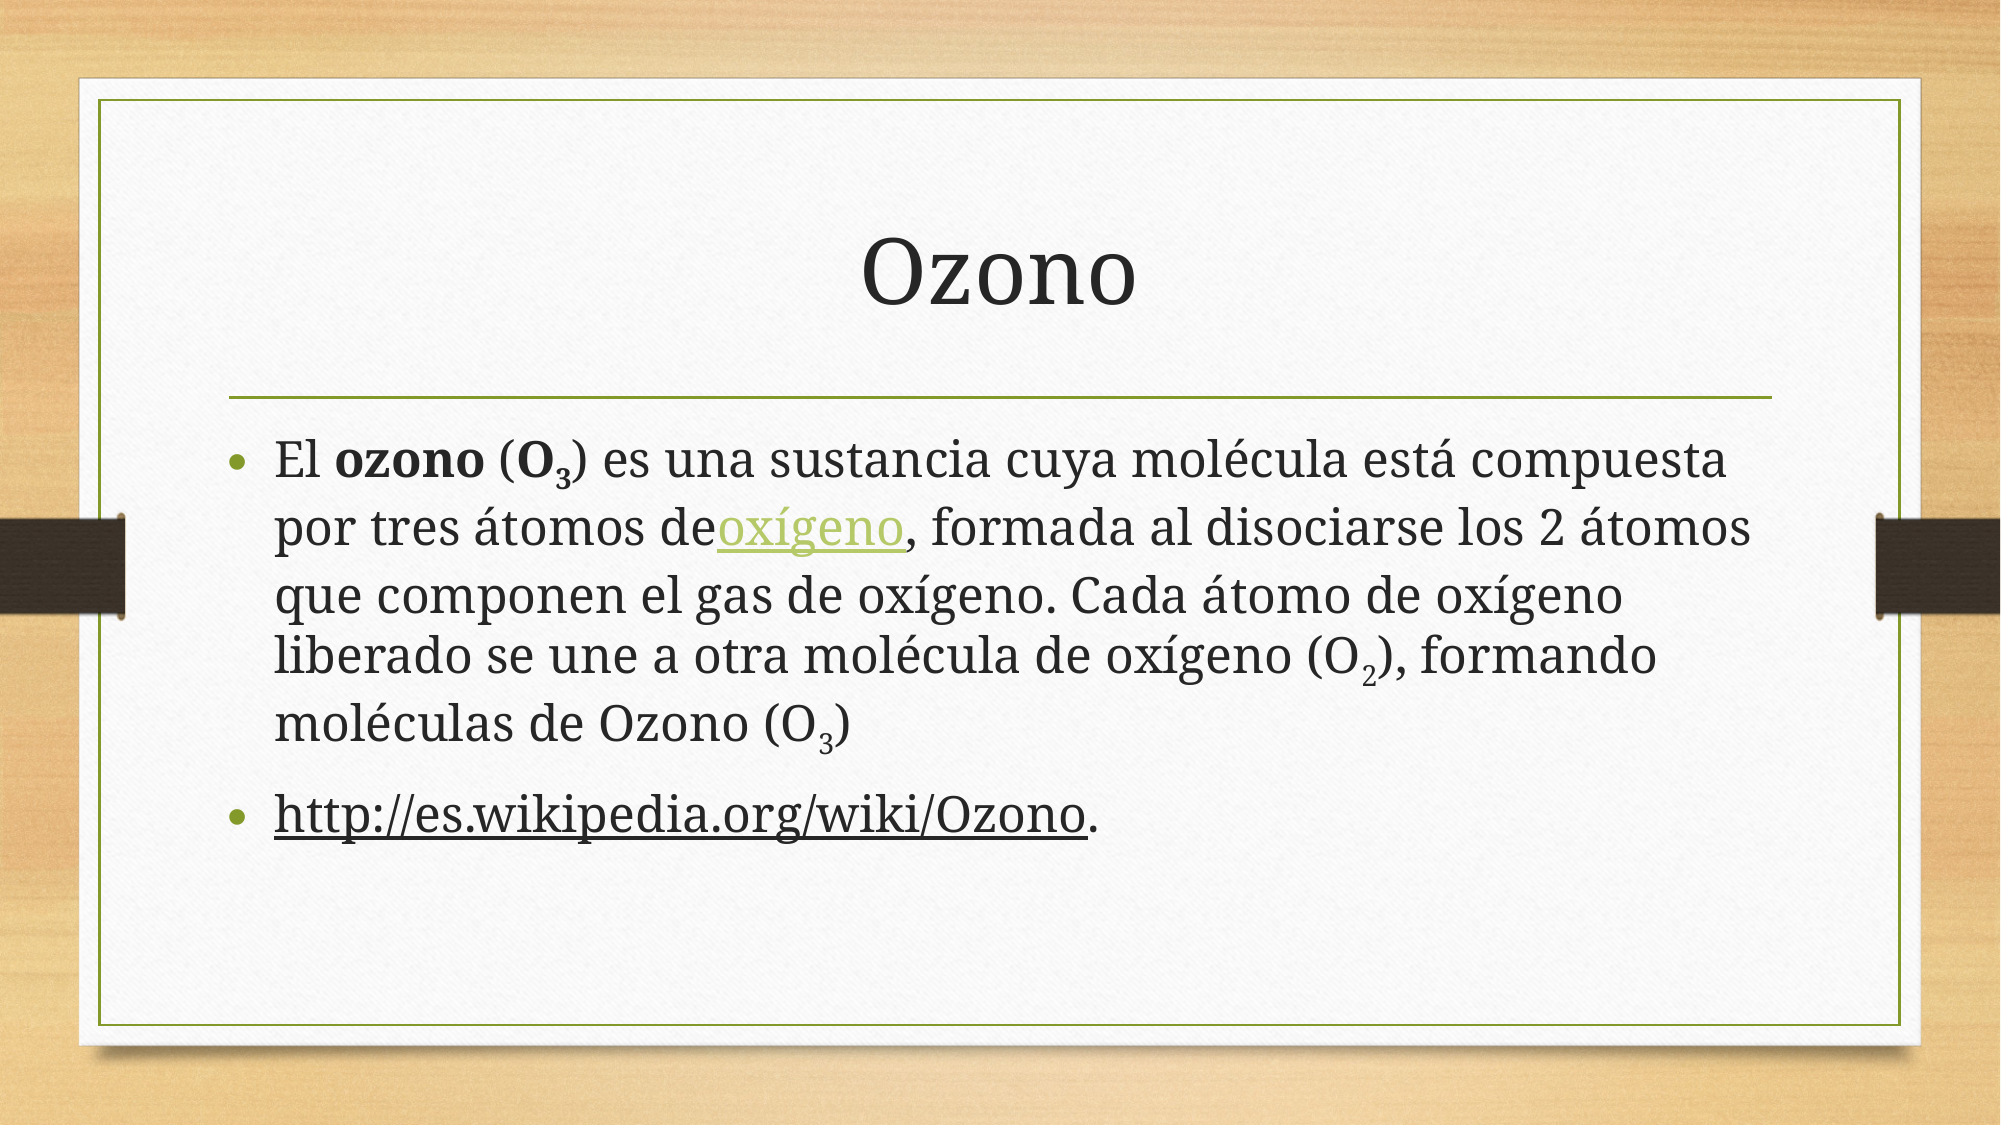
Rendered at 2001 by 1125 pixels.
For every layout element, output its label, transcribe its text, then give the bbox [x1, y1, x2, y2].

list El ozono (O3) es una sustancia cuya molécula está compuesta por tres átomos deoxígeno, formada al disociarse los 2 átomos que componen el gas de oxígeno. Cada átomo de oxígeno liberado se une a otra molécula de oxígeno (O2), formando moléculas de Ozono (O3) http://es.wikipedia.org/wiki/Ozono. [212, 419, 1788, 964]
picture [0, 0, 2001, 1125]
title Ozono [212, 161, 1788, 375]
